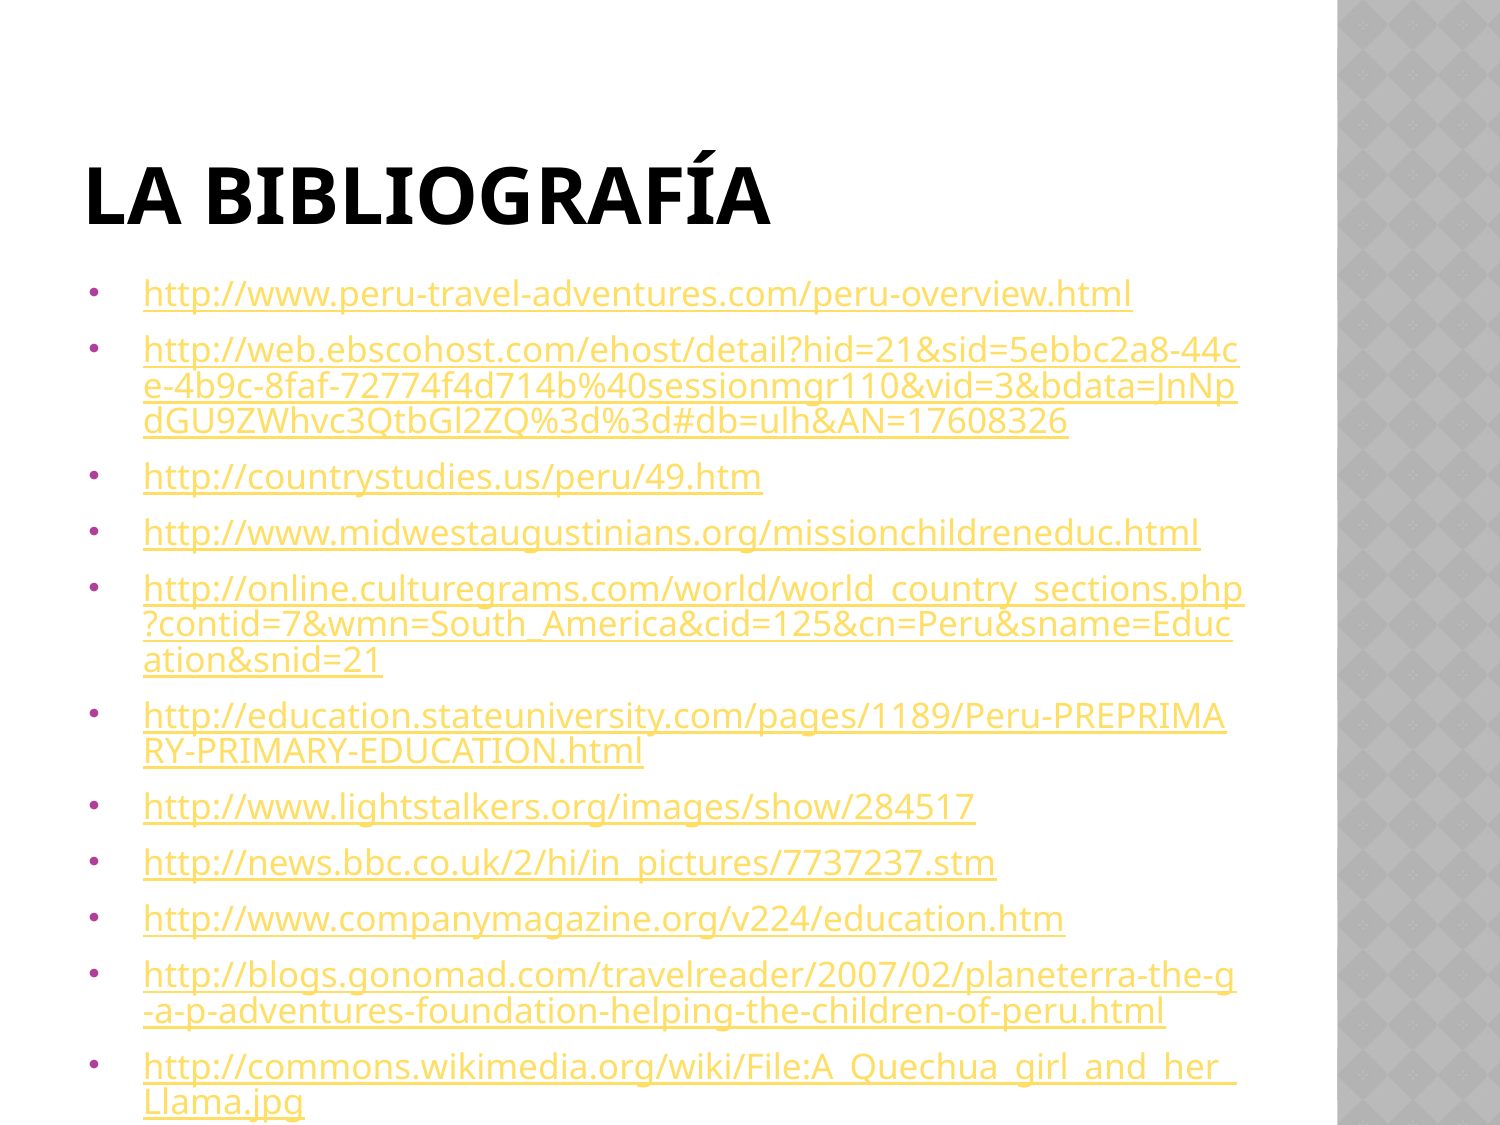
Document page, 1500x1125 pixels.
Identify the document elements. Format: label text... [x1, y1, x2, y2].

title La bibliografía [75, 52, 1263, 240]
list http://www.peru-travel-adventures.com/peru-overview.html http://web.ebscohost.com/ehost/detail?hid=21&sid=5ebbc2a8-44ce-4b9c-8faf-72774f4d714b%40sessionmgr110&vid=3&bdata=JnNpdGU9ZWhvc3QtbGl2ZQ%3d%3d#db=ulh&AN=17608326 http://countrystudies.us/peru/49.htm http://www.midwestaugustinians.org/missionchildreneduc.html http://online.culturegrams.com/world/world_country_sections.php?contid=7&wmn=South_America&cid=125&cn=Peru&sname=Education&snid=21 http://education.stateuniversity.com/pages/1189/Peru-PREPRIMARY-PRIMARY-EDUCATION.html http://www.lightstalkers.org/images/show/284517 http://news.bbc.co.uk/2/hi/in_pictures/7737237.stm http://www.companymagazine.org/v224/education.htm http://blogs.gonomad.com/travelreader/2007/02/planeterra-the-g-a-p-adventures-foundation-helping-the-children-of-peru.html http://commons.wikimedia.org/wiki/File:A_Quechua_girl_and_her_Llama.jpg http://en.wikipedia.org/wiki/National_University_of_San_Marcos http://www.concierge.com/cntraveler/contests/?g2_view=core.DownloadItem&g2_itemId=71562 http://bikefriday.com/node/220 [75, 264, 1263, 1059]
